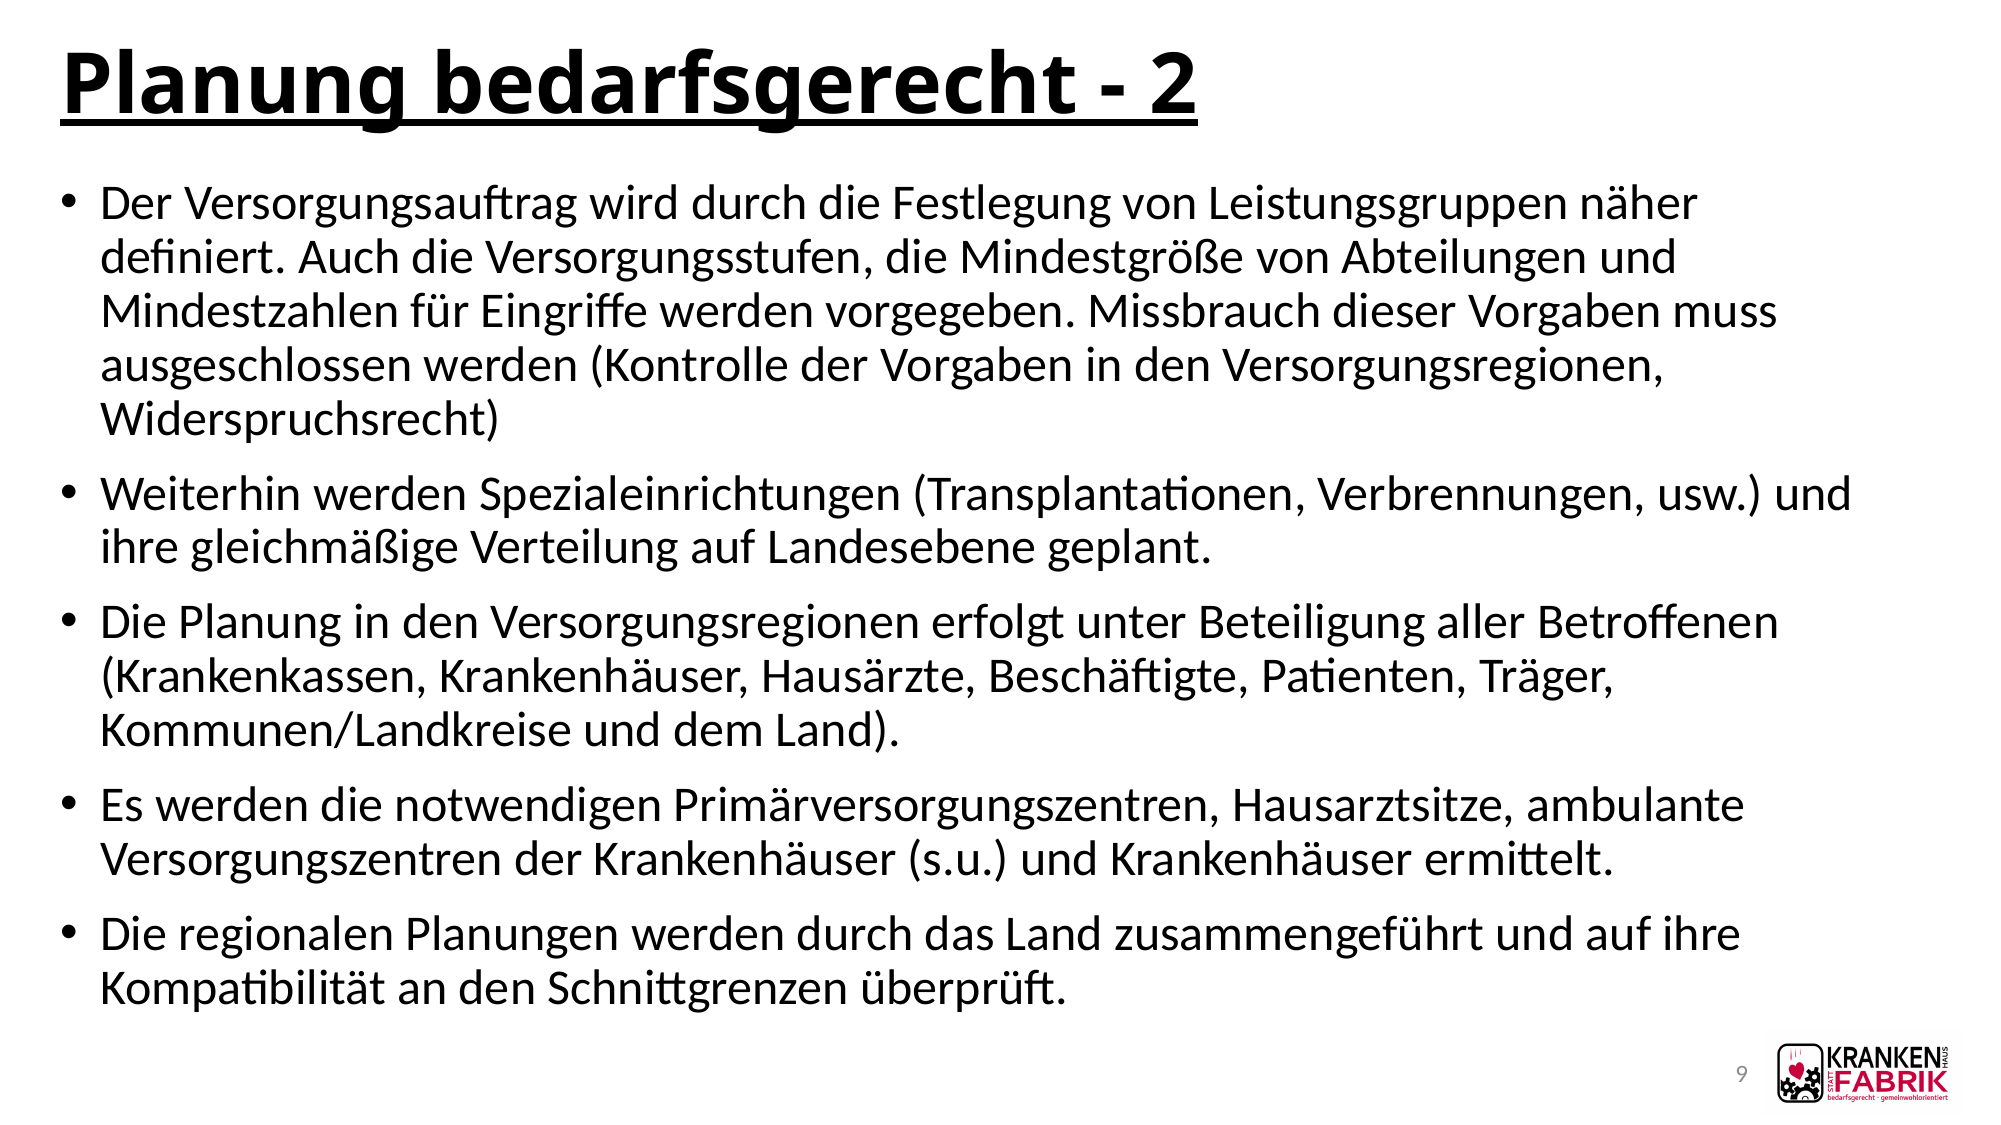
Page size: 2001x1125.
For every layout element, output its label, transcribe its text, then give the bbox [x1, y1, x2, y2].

slide_number 9 [1389, 1042, 1763, 1103]
picture [1763, 1029, 1962, 1117]
title Planung bedarfsgerecht - 2 [45, 32, 1621, 140]
list Der Versorgungsauftrag wird durch die Festlegung von Leistungsgruppen näher definiert. Auch die Versorgungsstufen, die Mindestgröße von Abteilungen und Mindestzahlen für Eingriffe werden vorgegeben. Missbrauch dieser Vorgaben muss ausgeschlossen werden (Kontrolle der Vorgaben in den Versorgungsregionen, Widerspruchsrecht) Weiterhin werden Spezialeinrichtungen (Transplantationen, Verbrennungen, usw.) und ihre gleichmäßige Verteilung auf Landesebene geplant. Die Planung in den Versorgungsregionen erfolgt unter Beteiligung aller Betroffenen (Krankenkassen, Krankenhäuser, Hausärzte, Beschäftigte, Patienten, Träger, Kommunen/Landkreise und dem Land). Es werden die notwendigen Primärversorgungszentren, Hausarztsitze, ambulante Versorgungszentren der Krankenhäuser (s.u.) und Krankenhäuser ermittelt. Die regionalen Planungen werden durch das Land zusammengeführt und auf ihre Kompatibilität an den Schnittgrenzen überprüft. [45, 168, 1904, 1043]
